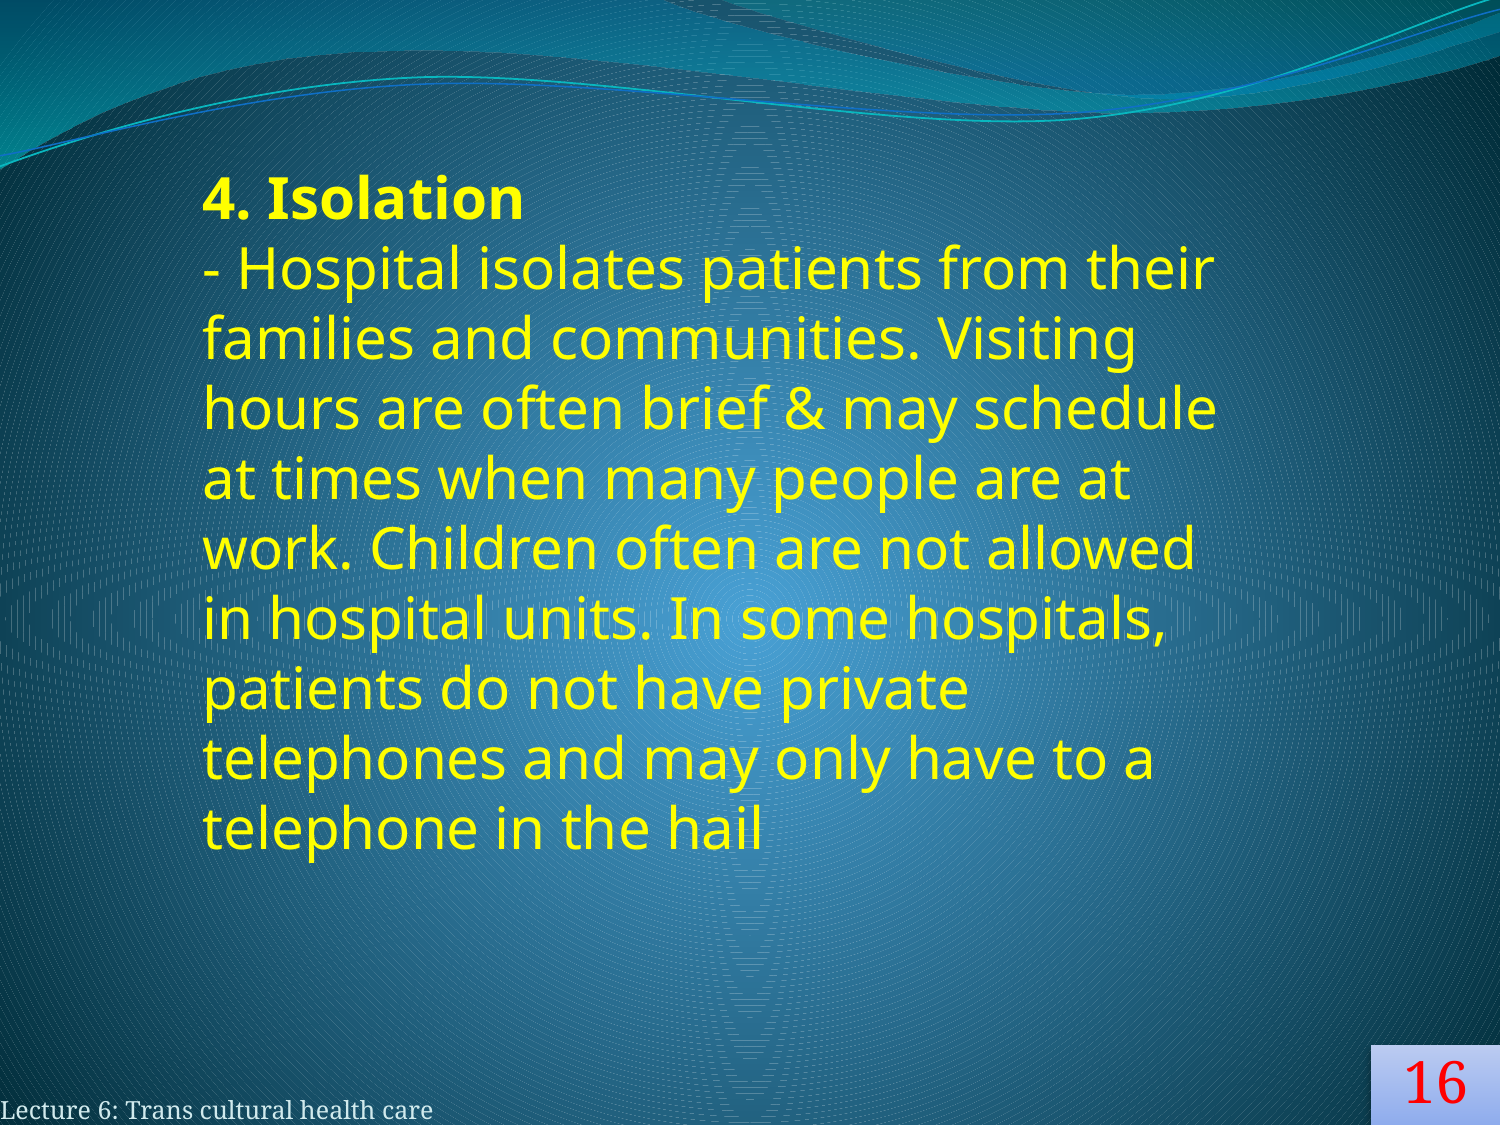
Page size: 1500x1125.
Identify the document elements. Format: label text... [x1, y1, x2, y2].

title [1275, 450, 1425, 775]
title [87, 450, 187, 775]
slide_number 16 [1371, 1045, 1500, 1125]
footer Lecture 6: Trans cultural health care [0, 1065, 475, 1125]
text_box 4. Isolation - Hospital isolates patients from their families and communities. Visiting hours are often brief & may schedule at times when many people are at work. Children often are not allowed in hospital units. In some hospitals, patients do not have private telephones and may only have to a telephone in the hail [187, 153, 1275, 869]
